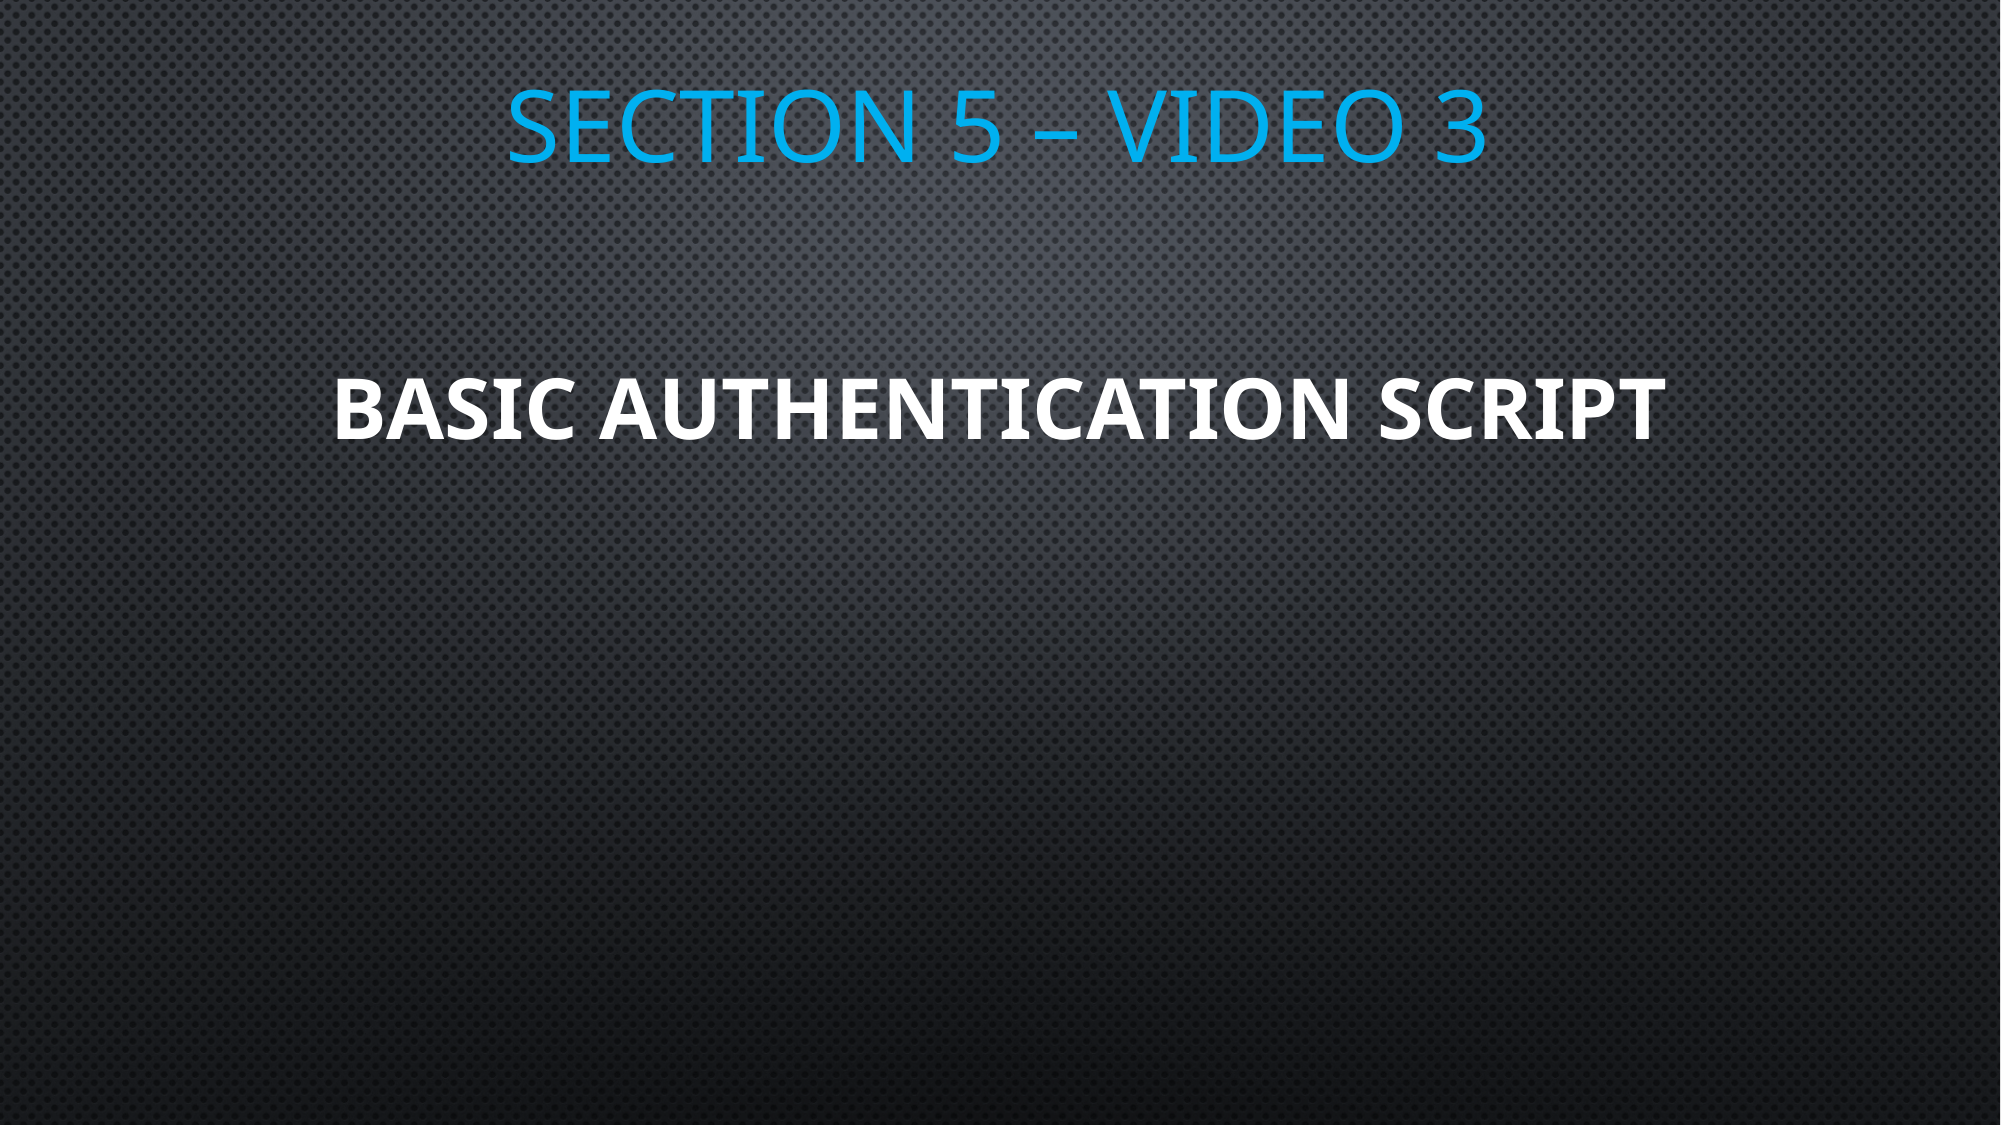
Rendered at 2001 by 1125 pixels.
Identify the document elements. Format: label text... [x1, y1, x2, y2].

subtitle Basic Authentication Script [287, 240, 1711, 553]
title Section 5 – Video 3 [287, 39, 1711, 191]
